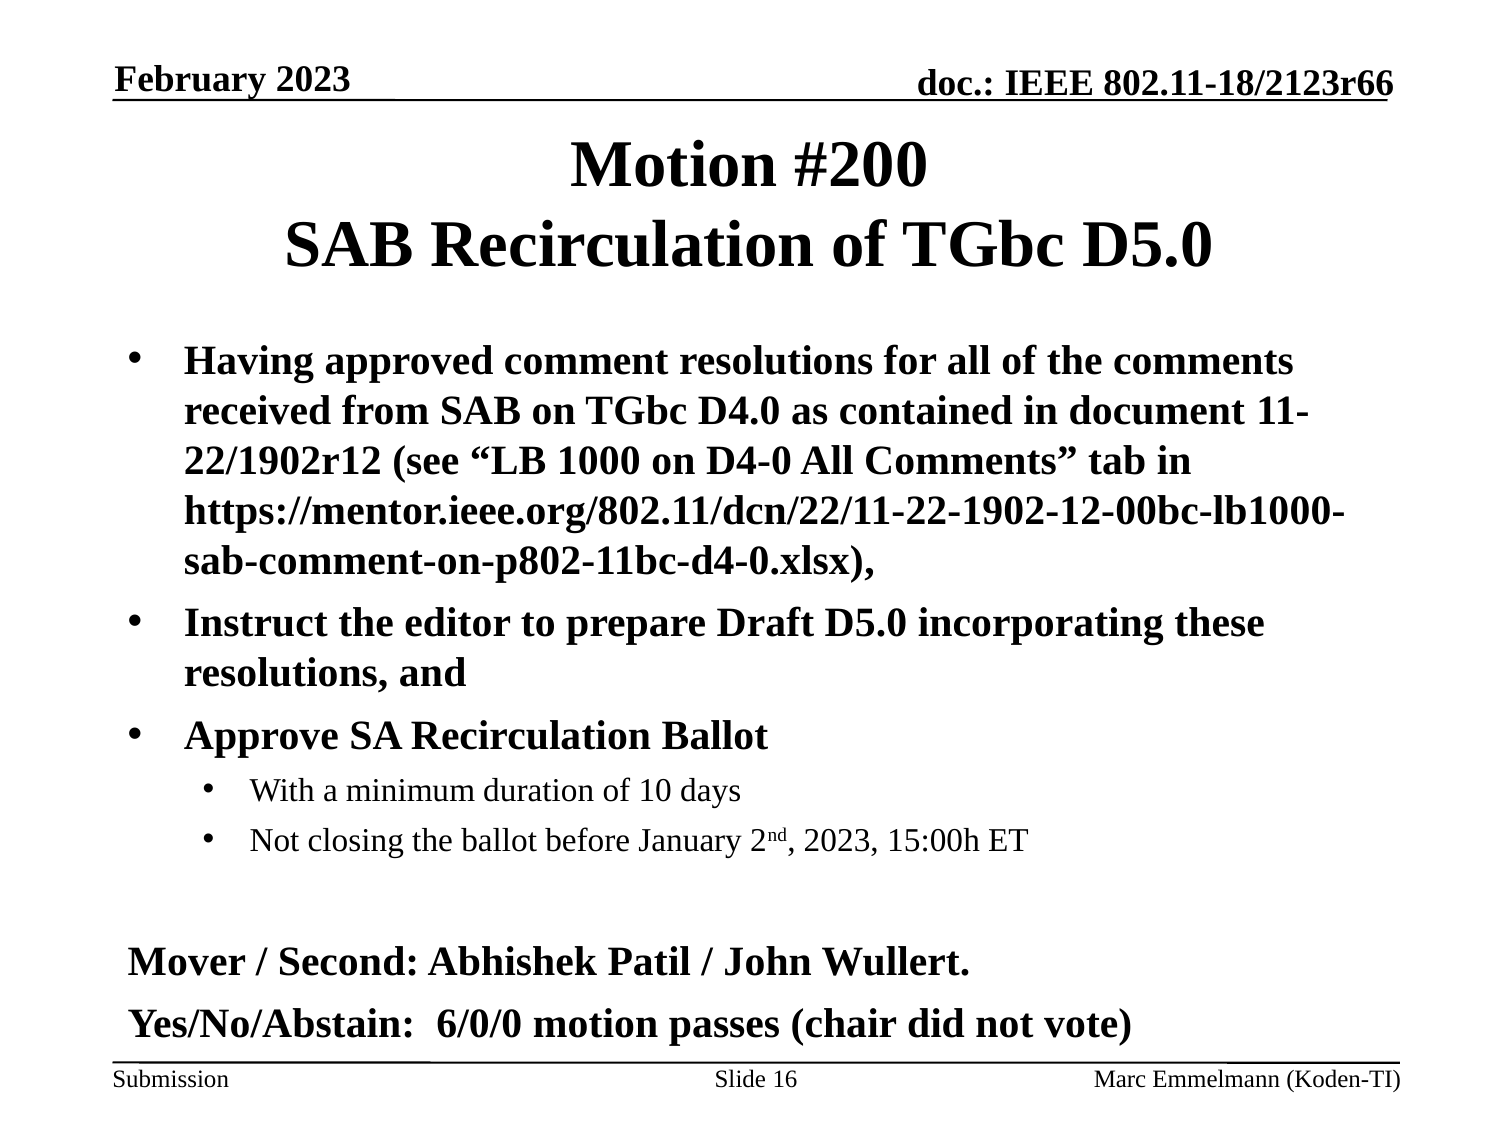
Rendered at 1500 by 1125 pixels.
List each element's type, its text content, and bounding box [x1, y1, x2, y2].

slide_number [114, 54, 423, 100]
slide_number Slide 16 [712, 1061, 800, 1123]
footer Marc Emmelmann (Koden-TI) [878, 1061, 1402, 1093]
title Motion #200 SAB Recirculation of TGbc D5.0 [112, 112, 1388, 288]
list Having approved comment resolutions for all of the comments received from SAB on TGbc D4.0 as contained in document 11-22/1902r12 (see “LB 1000 on D4-0 All Comments” tab in https://mentor.ieee.org/802.11/dcn/22/11-22-1902-12-00bc-lb1000-sab-comment-on-p802-11bc-d4-0.xlsx), Instruct the editor to prepare Draft D5.0 incorporating these resolutions, and Approve SA Recirculation Ballot With a minimum duration of 10 days Not closing the ballot before January 2nd, 2023, 15:00h ET Mover / Second: Abhishek Patil / John Wullert. Yes/No/Abstain: 6/0/0 motion passes (chair did not vote) [112, 324, 1388, 1000]
